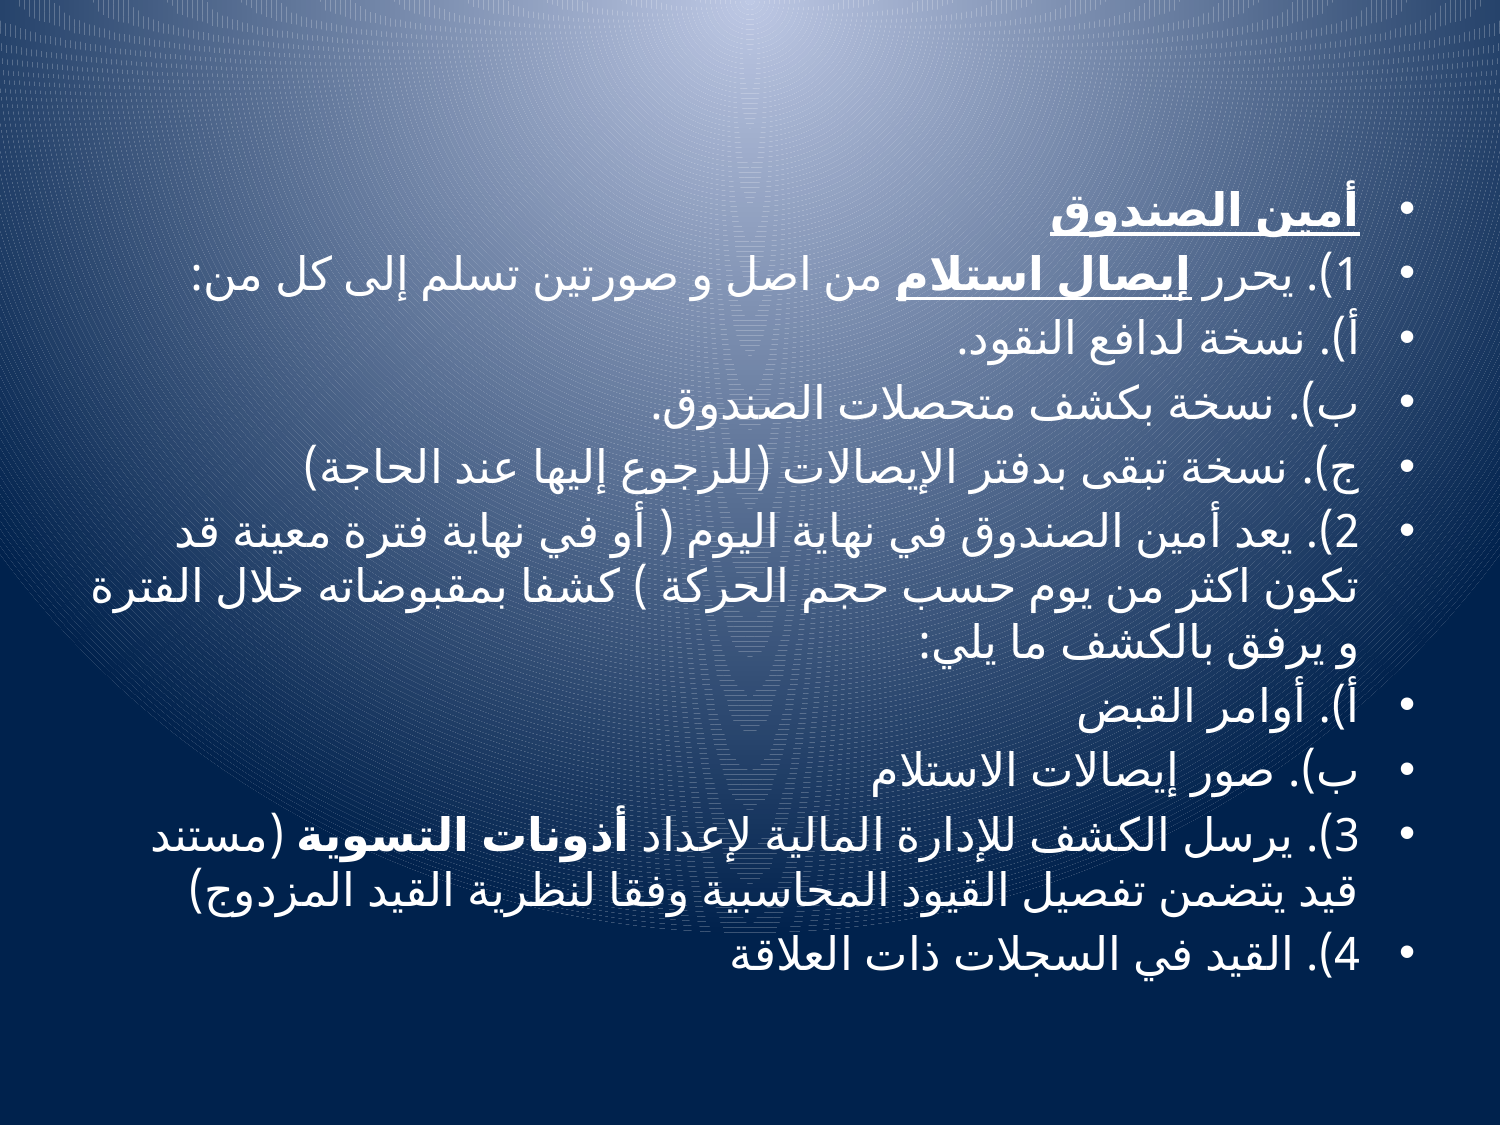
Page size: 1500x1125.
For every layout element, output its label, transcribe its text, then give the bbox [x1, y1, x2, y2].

list أمين الصندوق 1). يحرر إيصال استلام من اصل و صورتين تسلم إلى كل من: أ). نسخة لدافع النقود. ب). نسخة بكشف متحصلات الصندوق. ج). نسخة تبقى بدفتر الإيصالات (للرجوع إليها عند الحاجة) 2). يعد أمين الصندوق في نهاية اليوم ( أو في نهاية فترة معينة قد تكون اكثر من يوم حسب حجم الحركة ) كشفا بمقبوضاته خلال الفترة و يرفق بالكشف ما يلي: أ). أوامر القبض ب). صور إيصالات الاستلام 3). يرسل الكشف للإدارة المالية لإعداد أذونات التسوية (مستند قيد يتضمن تفصيل القيود المحاسبية وفقا لنظرية القيد المزدوج) 4). القيد في السجلات ذات العلاقة [75, 172, 1425, 1005]
